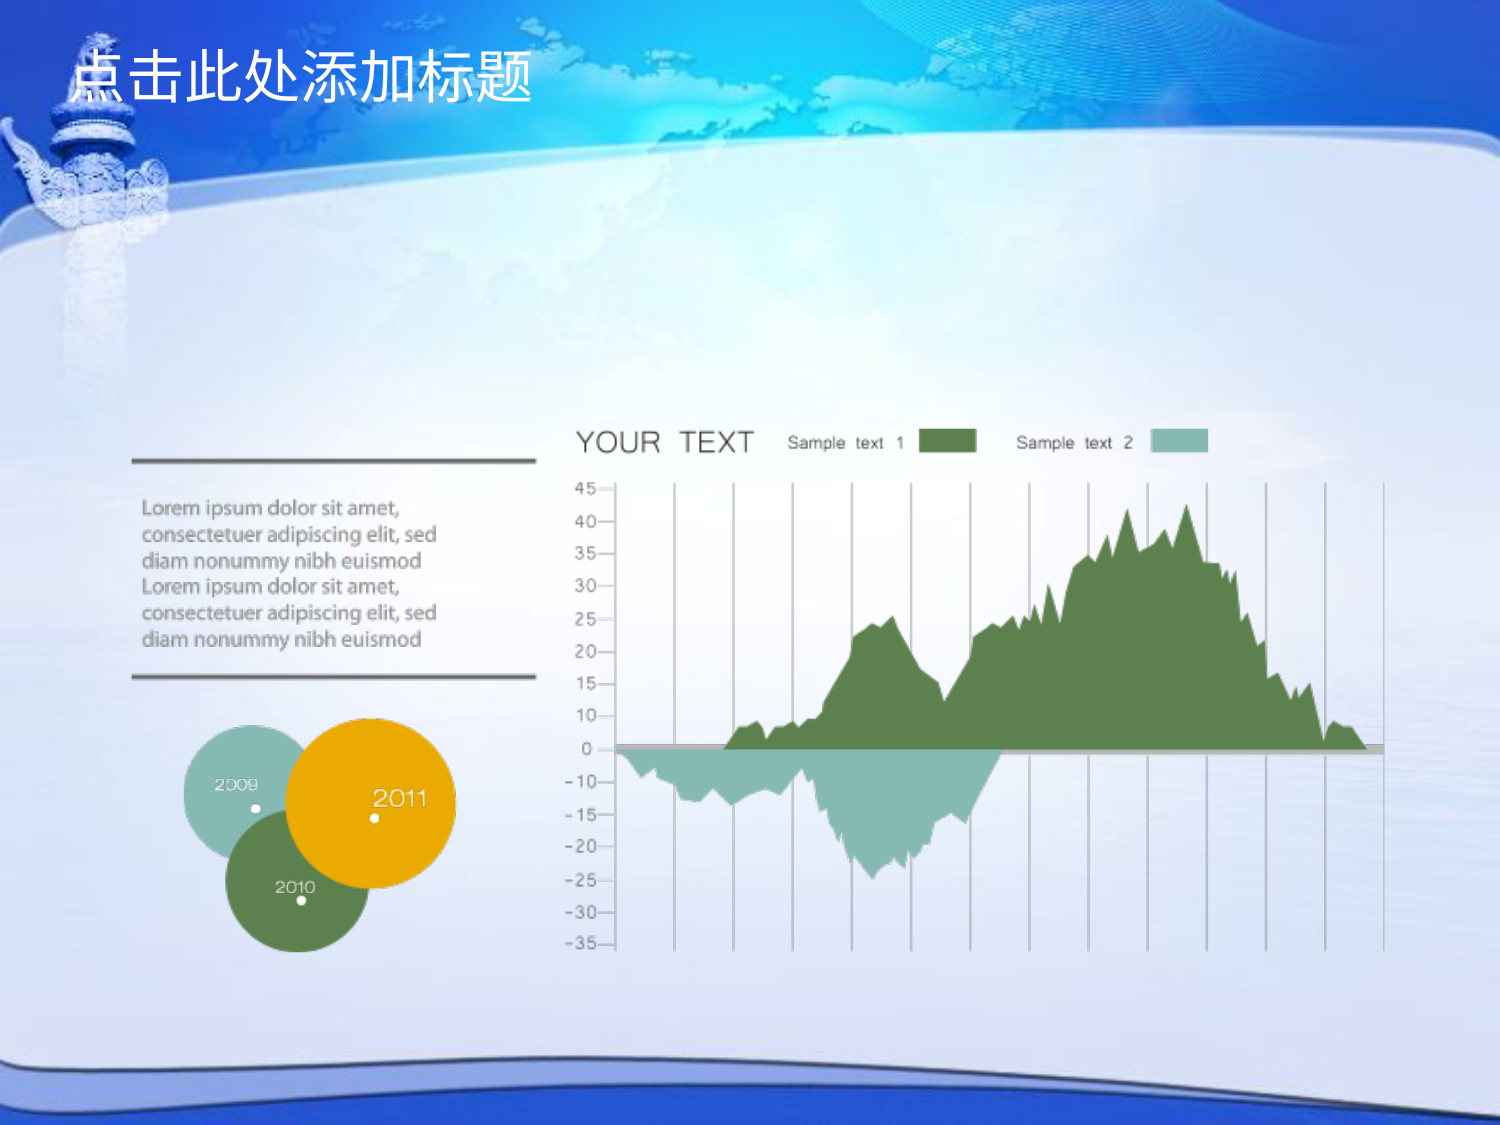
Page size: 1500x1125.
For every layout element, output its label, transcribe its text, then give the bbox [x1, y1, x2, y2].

text_box 点击此处添加标题 [53, 33, 845, 118]
picture [0, 0, 1500, 1125]
